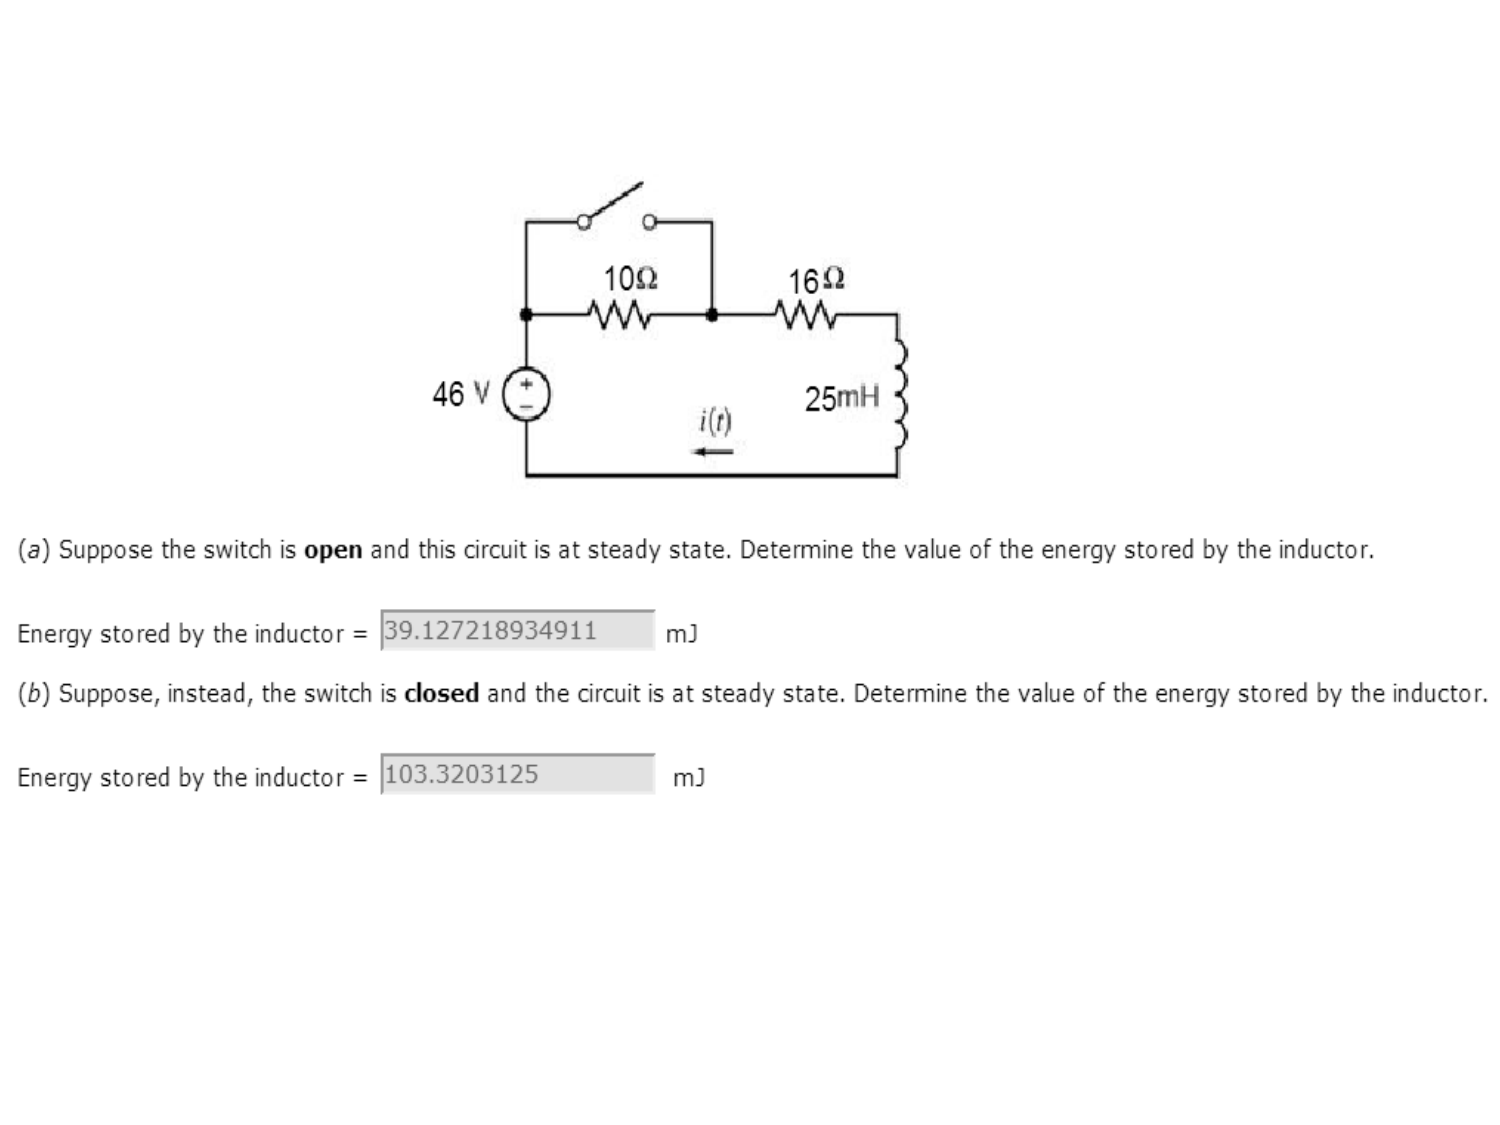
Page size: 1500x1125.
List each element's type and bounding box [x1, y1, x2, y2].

picture [10, 137, 1498, 813]
